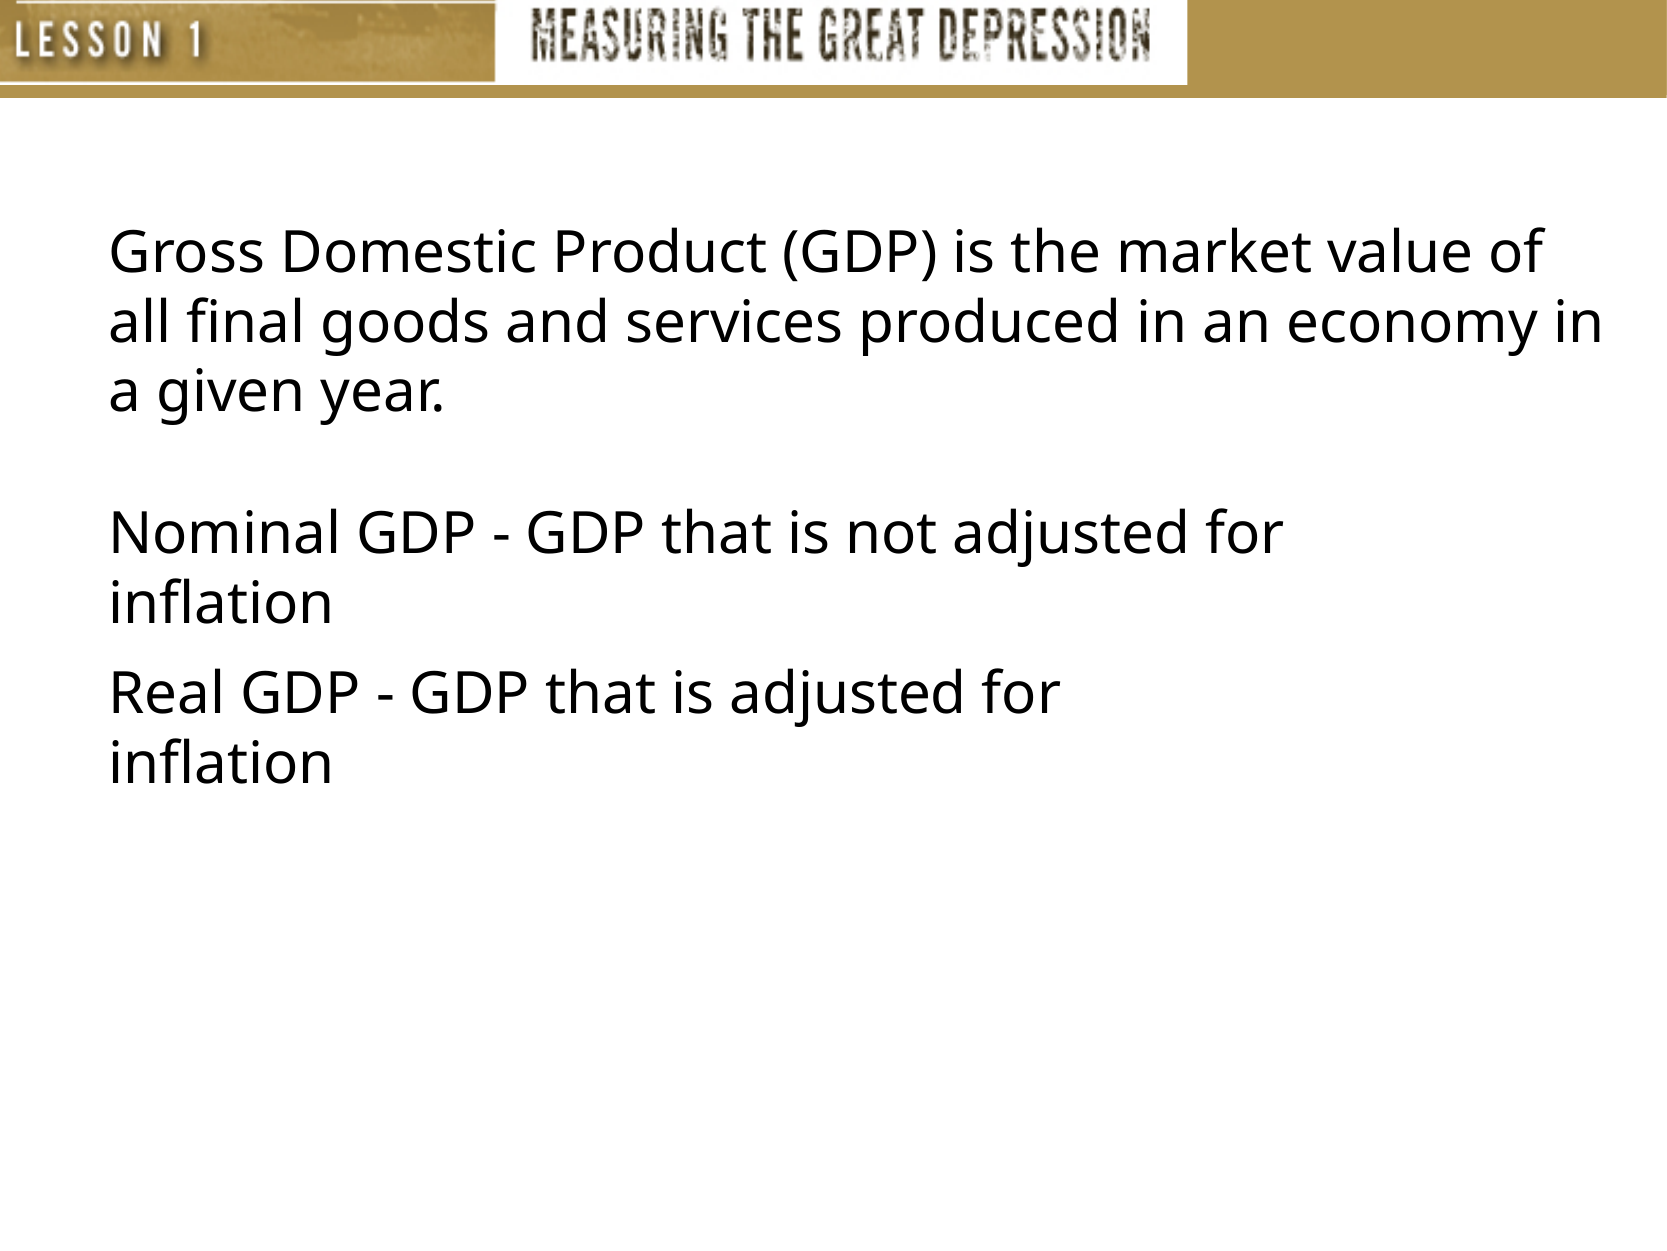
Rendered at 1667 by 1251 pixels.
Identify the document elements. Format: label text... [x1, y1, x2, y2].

text_box Nominal GDP - GDP that is not adjusted for inflation [93, 487, 1494, 643]
text_box Gross Domestic Product (GDP) is the market value of all final goods and services produced in an economy in a given year. [93, 206, 1623, 431]
picture [0, 0, 1188, 85]
text_box Real GDP - GDP that is adjusted for inflation [93, 647, 1303, 803]
